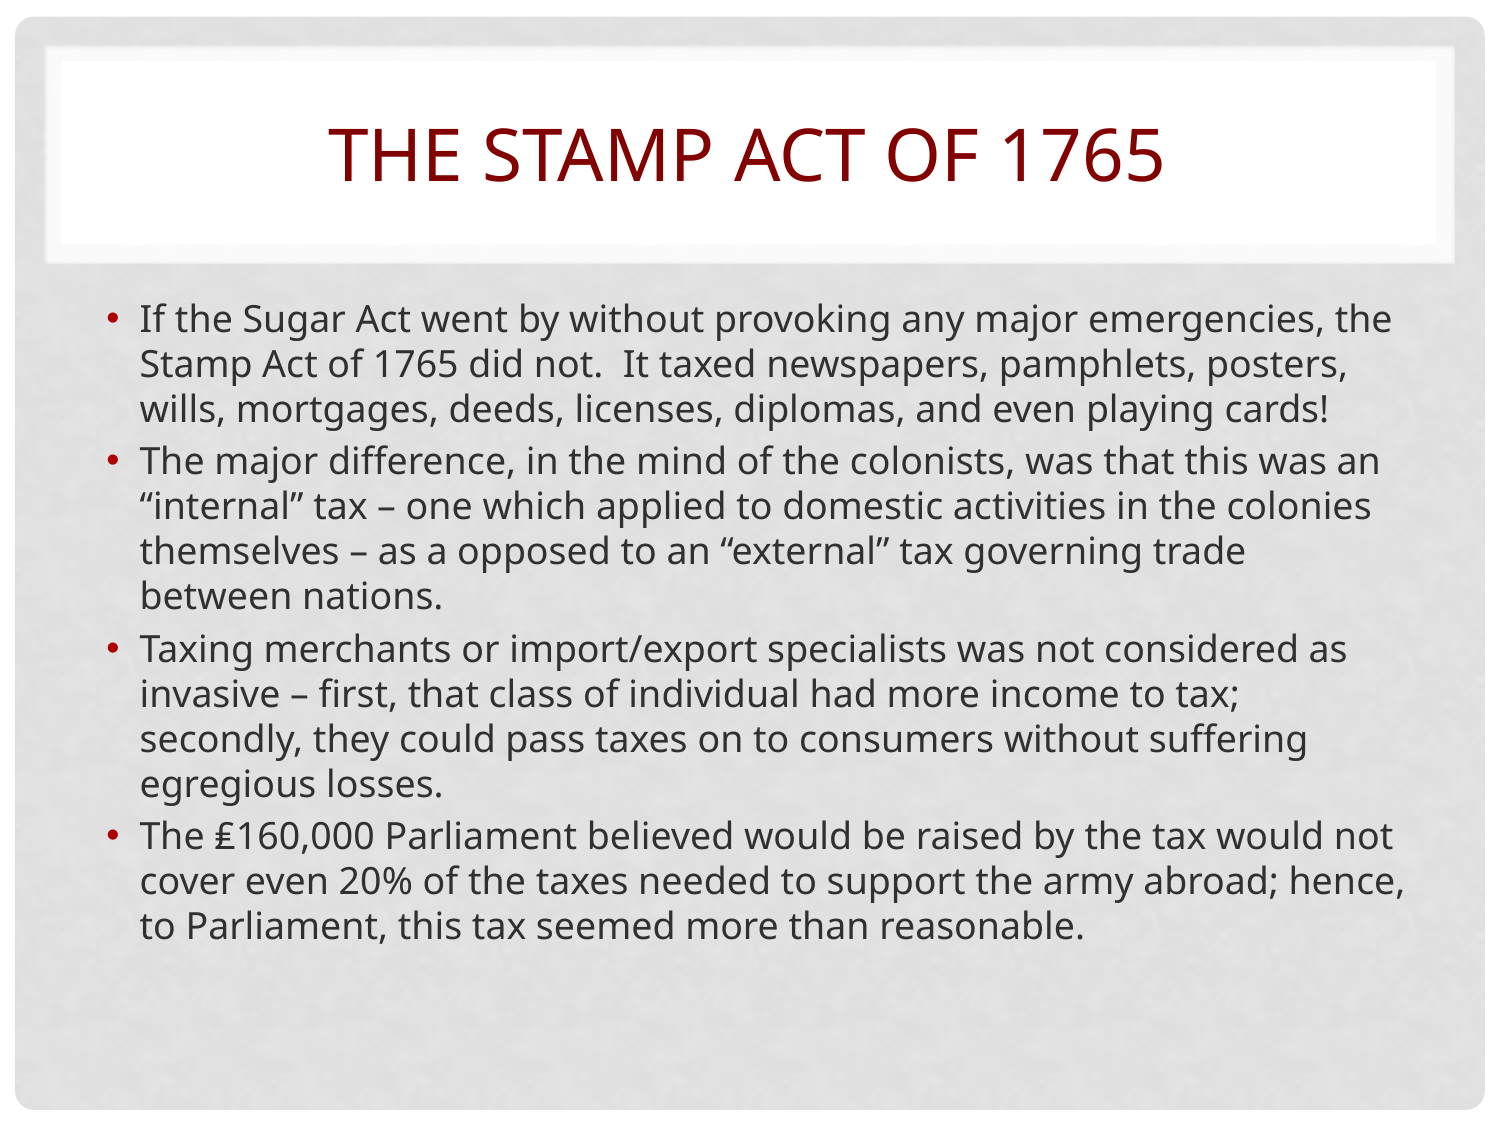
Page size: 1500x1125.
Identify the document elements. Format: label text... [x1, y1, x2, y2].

title The Stamp Act of 1765 [69, 66, 1425, 238]
list If the Sugar Act went by without provoking any major emergencies, the Stamp Act of 1765 did not. It taxed newspapers, pamphlets, posters, wills, mortgages, deeds, licenses, diplomas, and even playing cards! The major difference, in the mind of the colonists, was that this was an “internal” tax – one which applied to domestic activities in the colonies themselves – as a opposed to an “external” tax governing trade between nations. Taxing merchants or import/export specialists was not considered as invasive – first, that class of individual had more income to tax; secondly, they could pass taxes on to consumers without suffering egregious losses. The ₤160,000 Parliament believed would be raised by the tax would not cover even 20% of the taxes needed to support the army abroad; hence, to Parliament, this tax seemed more than reasonable. [75, 287, 1425, 1005]
